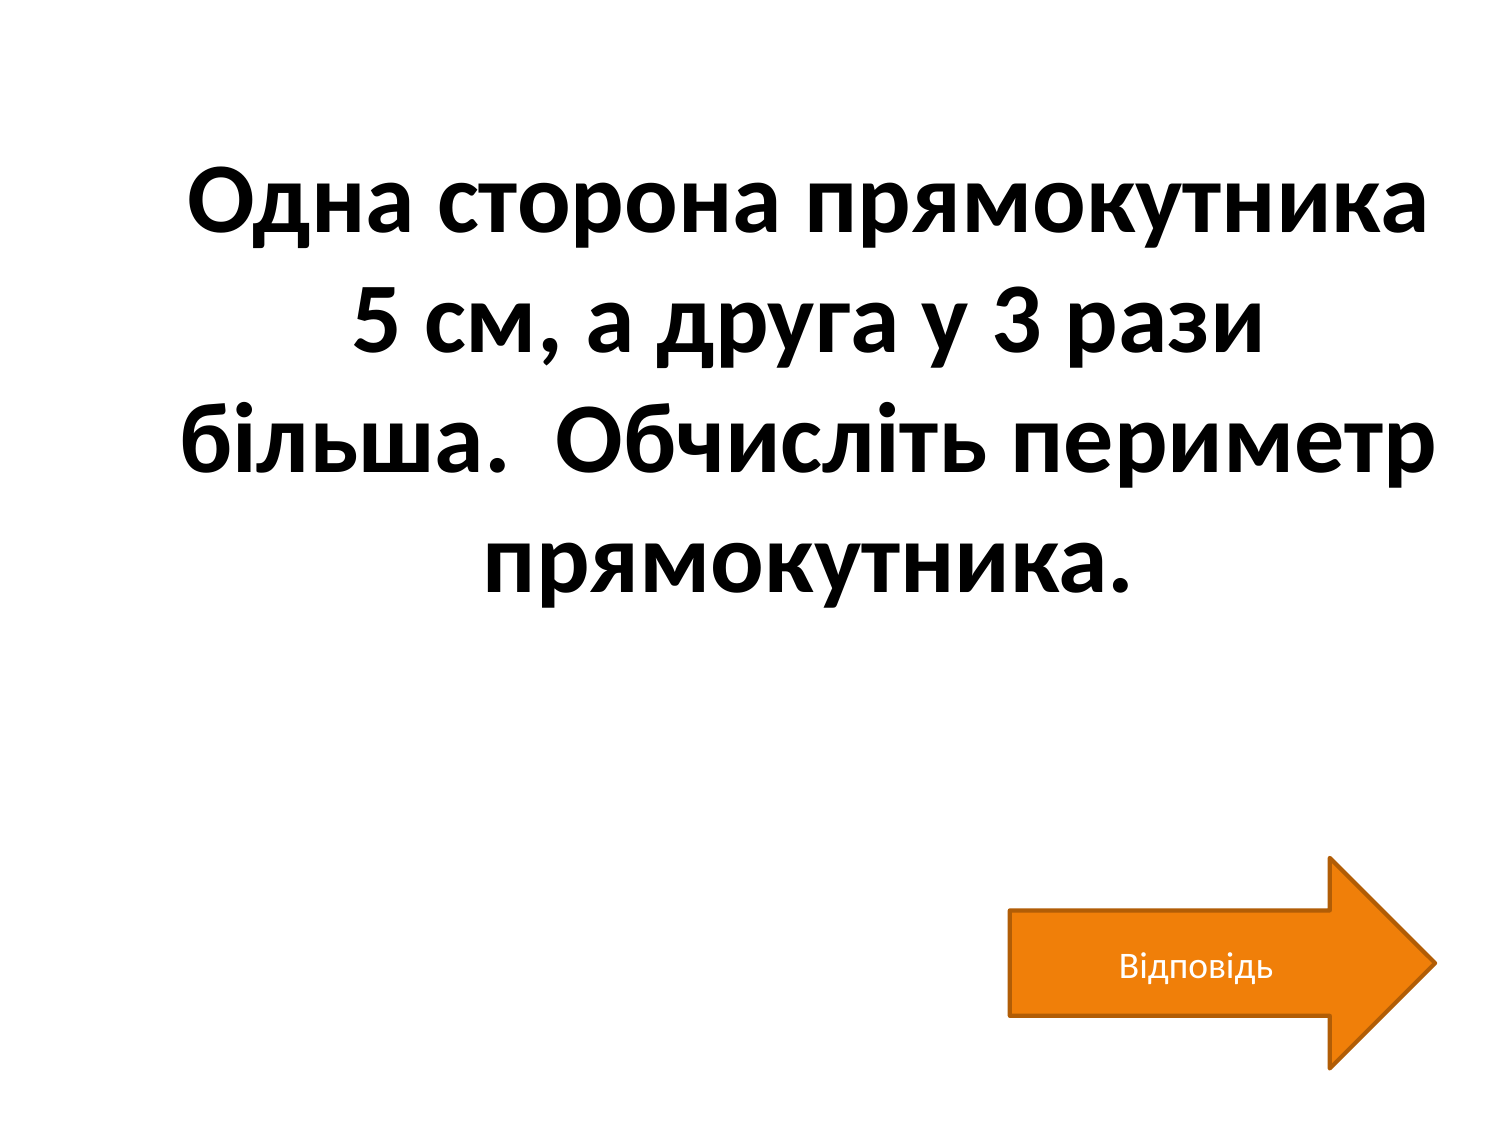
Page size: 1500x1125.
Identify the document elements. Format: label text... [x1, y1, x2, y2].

text_box Відповідь [1007, 855, 1438, 1071]
text_box Одна сторона прямокутника 5 см, а друга у 3 рази більша. Обчисліть периметр прямокутника. [159, 125, 1459, 740]
